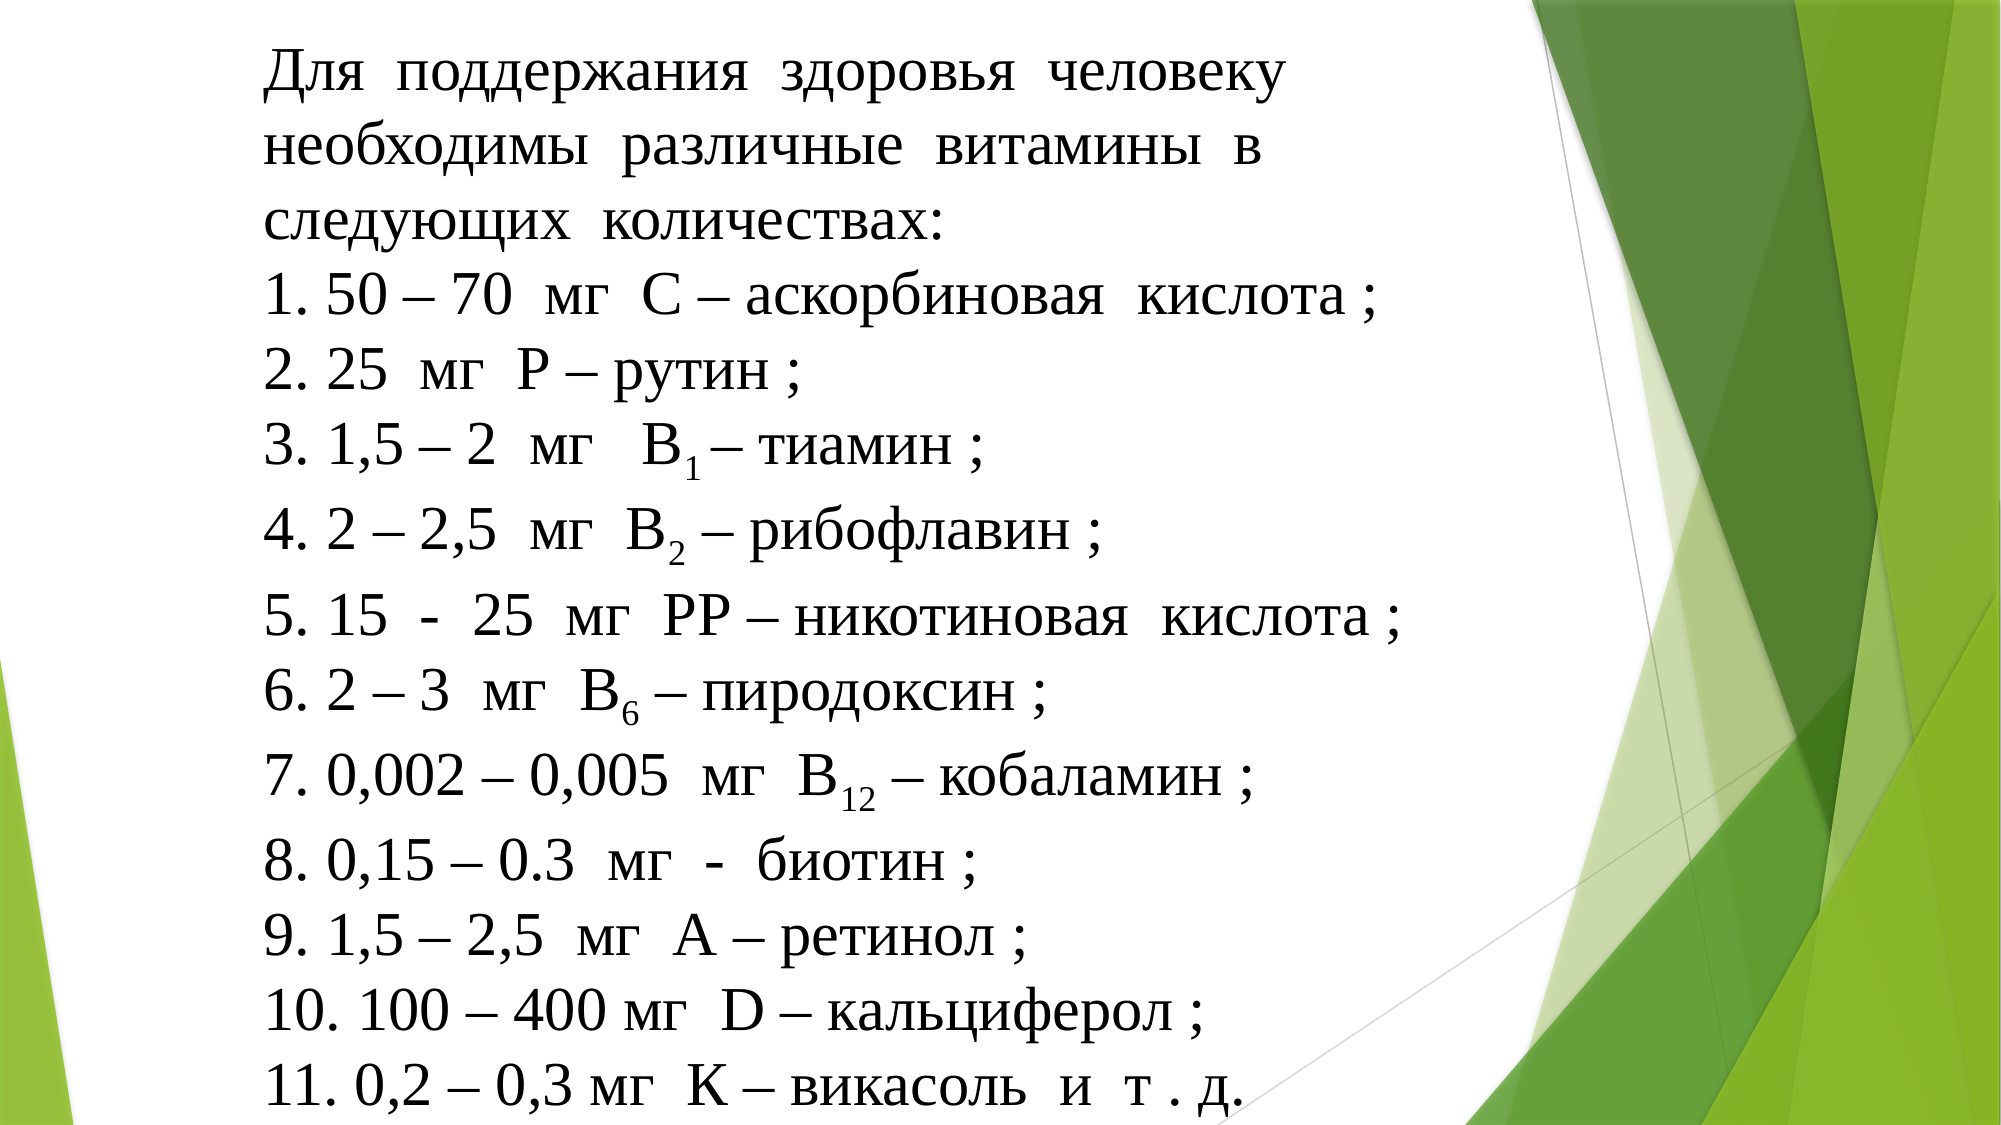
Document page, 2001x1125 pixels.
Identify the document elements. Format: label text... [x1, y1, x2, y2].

text_box Для поддержания здоровья человеку необходимы различные витамины в следующих количествах: 1. 50 – 70 мг С – аскорбиновая кислота ; 2. 25 мг Р – рутин ; 3. 1,5 – 2 мг В1 – тиамин ; 4. 2 – 2,5 мг В2 – рибофлавин ; 5. 15 - 25 мг РР – никотиновая кислота ; 6. 2 – 3 мг В6 – пиродоксин ; 7. 0,002 – 0,005 мг В12 – кобаламин ; 8. 0,15 – 0.3 мг - биотин ; 9. 1,5 – 2,5 мг А – ретинол ; 10. 100 – 400 мг D – кальциферол ; 11. 0,2 – 0,3 мг К – викасоль и т . д. [248, 20, 1603, 1125]
